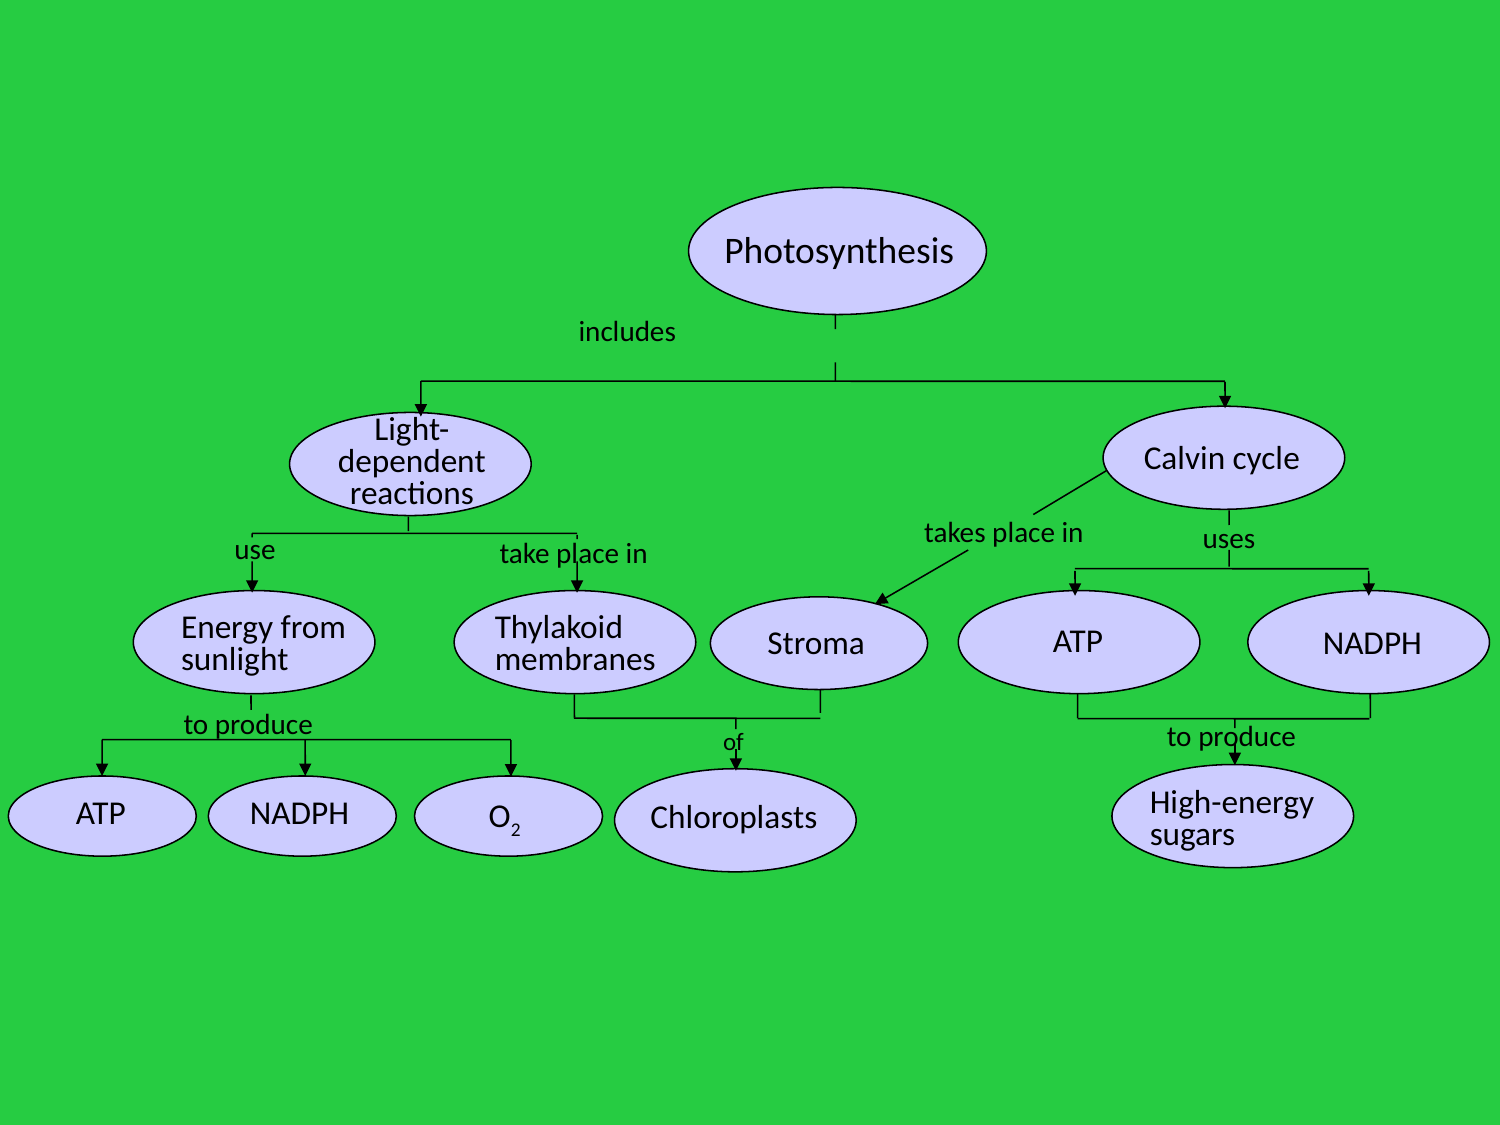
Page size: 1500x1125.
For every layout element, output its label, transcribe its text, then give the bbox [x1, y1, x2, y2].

text_box [8, 782, 50, 849]
text_box to produce [168, 697, 328, 748]
text_box [570, 577, 584, 593]
text_box [1331, 433, 1345, 482]
text_box [997, 590, 1161, 604]
text_box [133, 614, 152, 670]
text_box [663, 768, 808, 779]
text_box [245, 573, 259, 593]
text_box uses [1187, 529, 1271, 562]
text_box [504, 740, 518, 777]
text_box [1362, 570, 1375, 596]
text_box [472, 775, 545, 779]
text_box of [708, 717, 760, 763]
text_box [1068, 570, 1082, 596]
text_box [710, 187, 965, 218]
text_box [157, 605, 1446, 686]
text_box Photosynthesis [709, 218, 970, 279]
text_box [317, 407, 1326, 520]
text_box [66, 775, 139, 779]
text_box [1344, 795, 1354, 837]
text_box [95, 739, 109, 776]
text_box [493, 590, 657, 604]
text_box [732, 763, 740, 771]
text_box takes place in [909, 529, 1099, 556]
text_box [172, 590, 336, 604]
text_box use [219, 522, 291, 573]
text_box take place in [484, 529, 663, 577]
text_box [53, 780, 1339, 861]
text_box [299, 748, 312, 776]
text_box [875, 556, 959, 604]
text_box to produce [1152, 710, 1312, 760]
text_box [1218, 381, 1232, 406]
text_box [289, 434, 312, 494]
text_box includes [563, 304, 691, 355]
text_box [266, 775, 339, 779]
text_box [760, 596, 875, 604]
text_box [1287, 590, 1490, 680]
text_box [688, 218, 987, 315]
text_box [1148, 764, 1317, 779]
